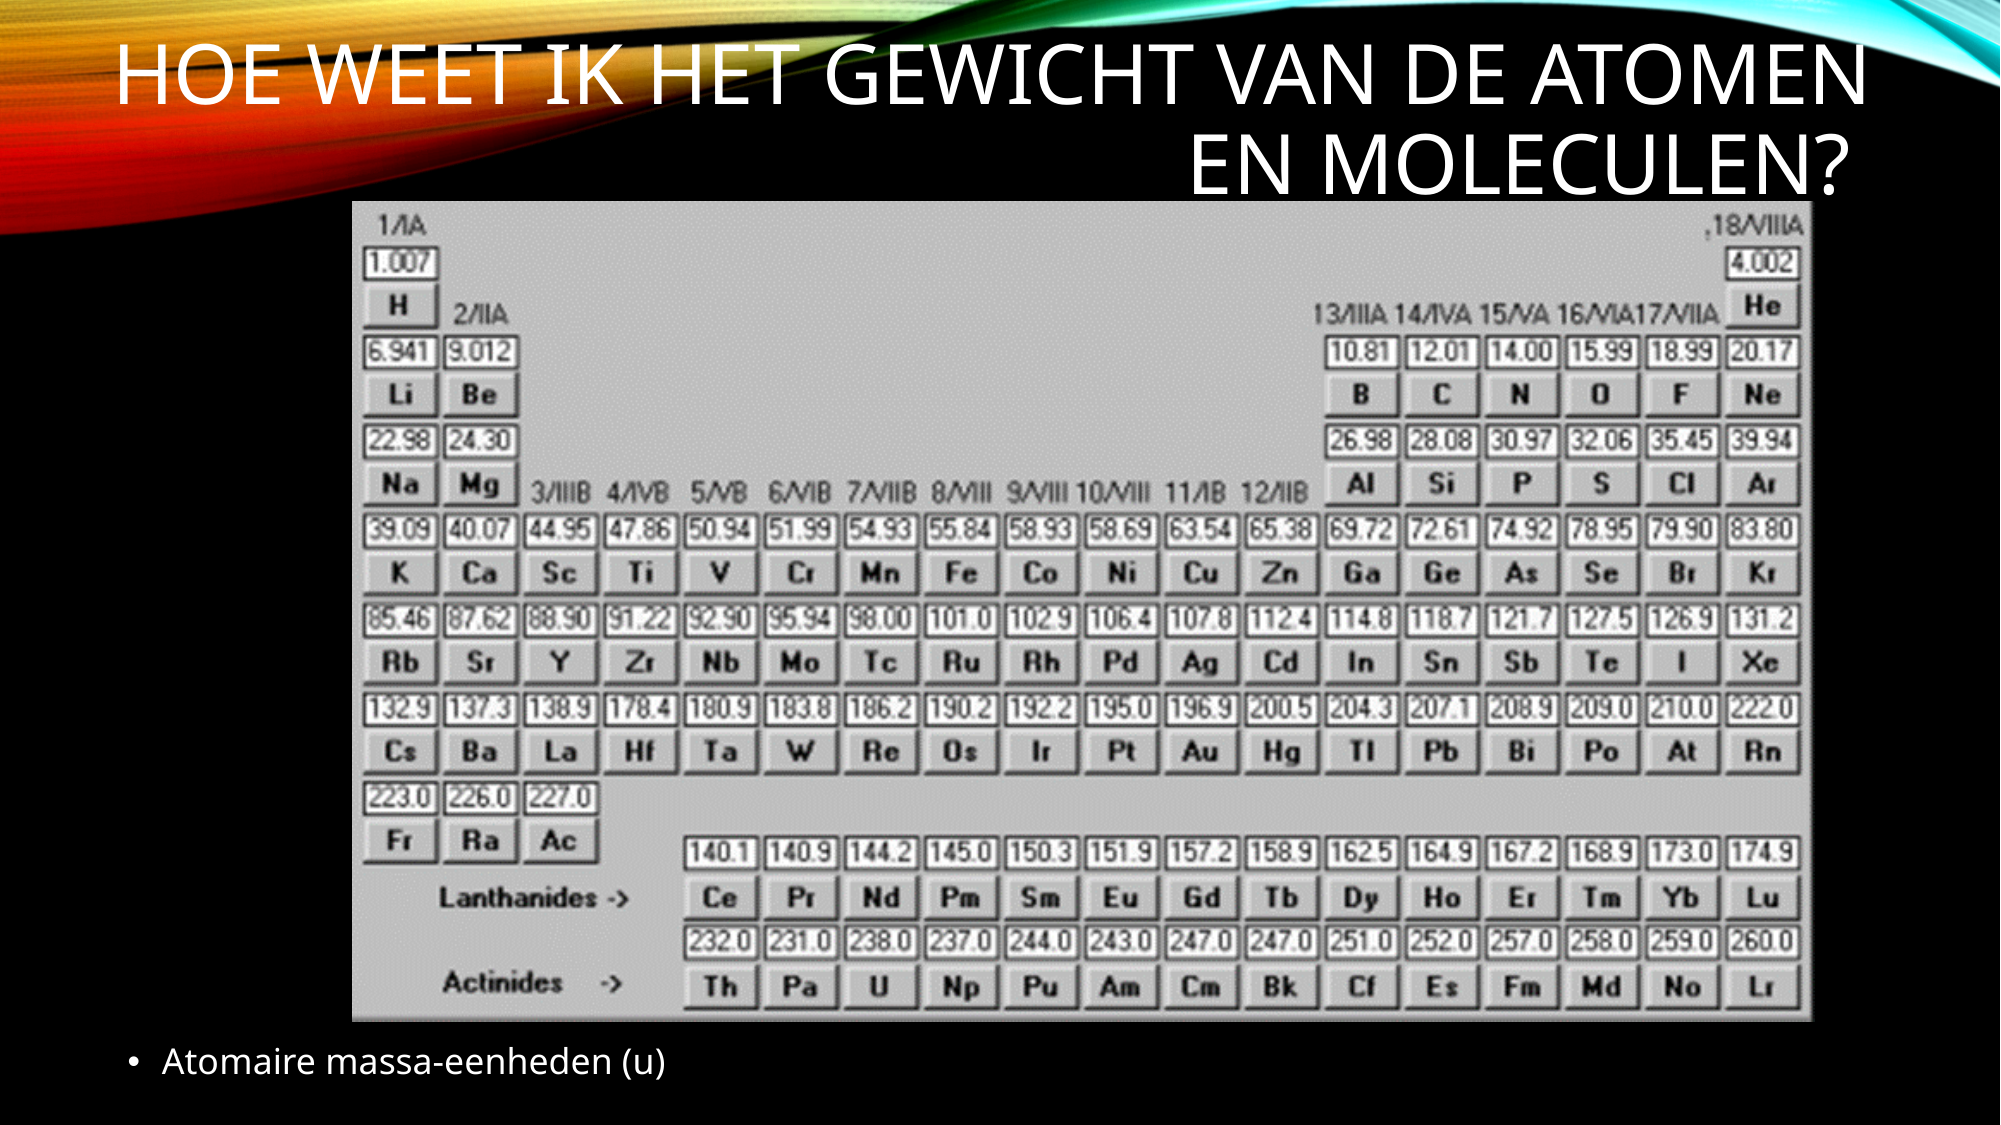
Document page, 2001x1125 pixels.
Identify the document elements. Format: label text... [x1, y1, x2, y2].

picture [0, 0, 2000, 1022]
title Hoe weet ik het gewicht van de atomen en moleculen? [0, 16, 1888, 229]
list Atomaire massa-eenheden (u) [112, 430, 1888, 1091]
